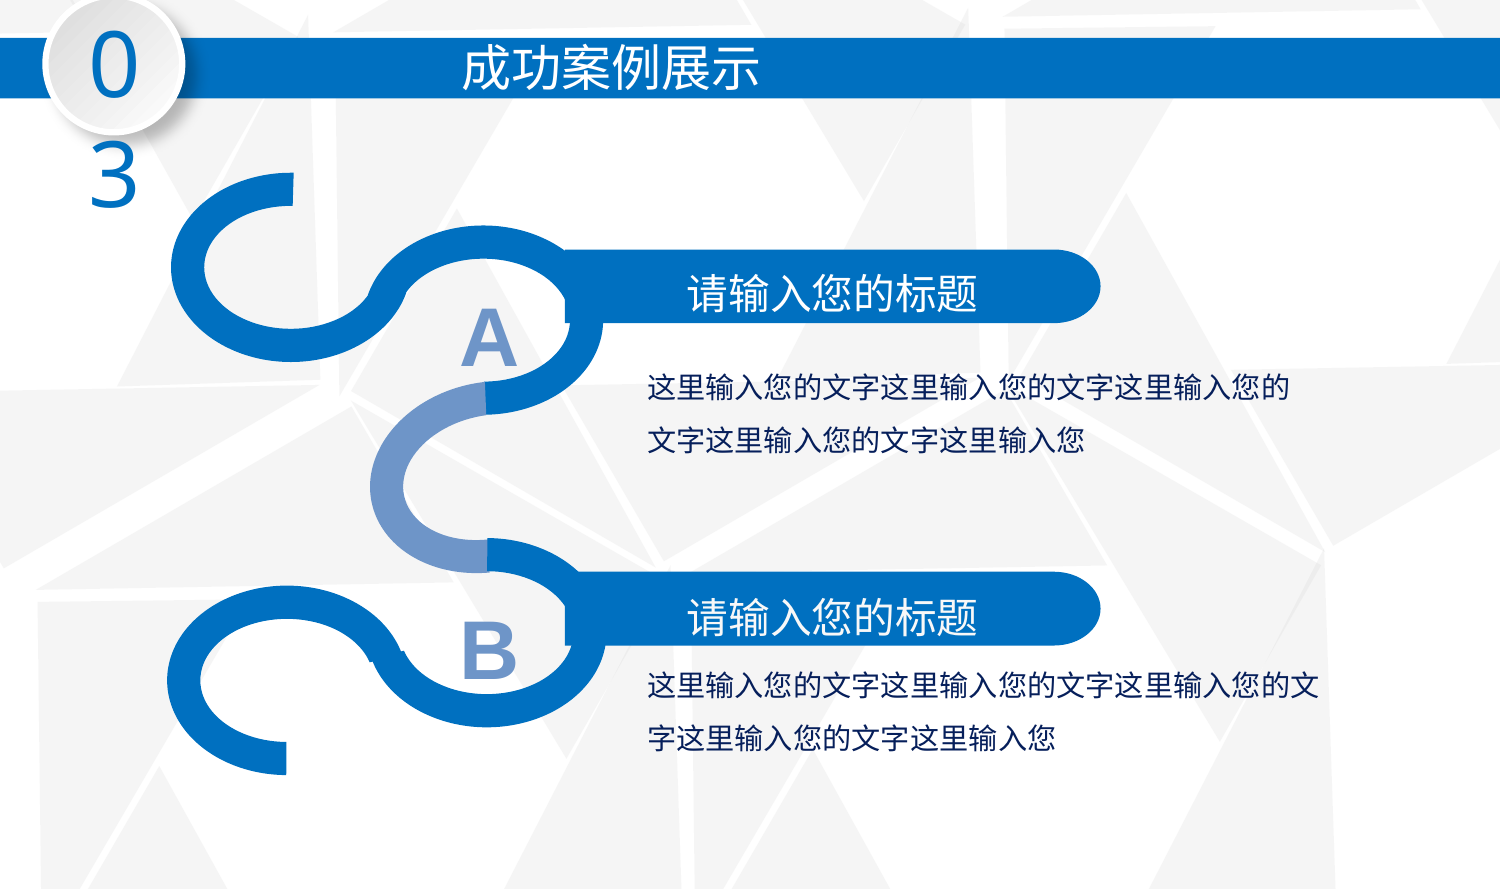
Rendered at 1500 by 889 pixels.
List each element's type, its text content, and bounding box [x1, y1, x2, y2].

text_box [370, 391, 490, 574]
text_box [45, 0, 183, 133]
text_box B [444, 588, 535, 704]
text_box 这里输入您的文字这里输入您的文字这里输入您的文字这里输入您的文字这里输入您 [632, 642, 1341, 763]
text_box [564, 607, 573, 646]
text_box [904, 37, 1500, 99]
text_box [367, 225, 604, 415]
text_box 这里输入您的文字这里输入您的文字这里输入您的文字这里输入您的文字这里输入您 [632, 344, 1329, 465]
text_box [0, 37, 40, 99]
text_box A [444, 275, 535, 391]
text_box [167, 585, 401, 776]
text_box [564, 249, 1101, 324]
text_box [579, 571, 1101, 646]
text_box [171, 172, 406, 363]
text_box [195, 37, 318, 99]
text_box 请输入您的标题 [671, 584, 994, 649]
text_box [371, 538, 607, 728]
text_box 请输入您的标题 [671, 260, 994, 326]
text_box 成功案例展示 [318, 24, 904, 109]
